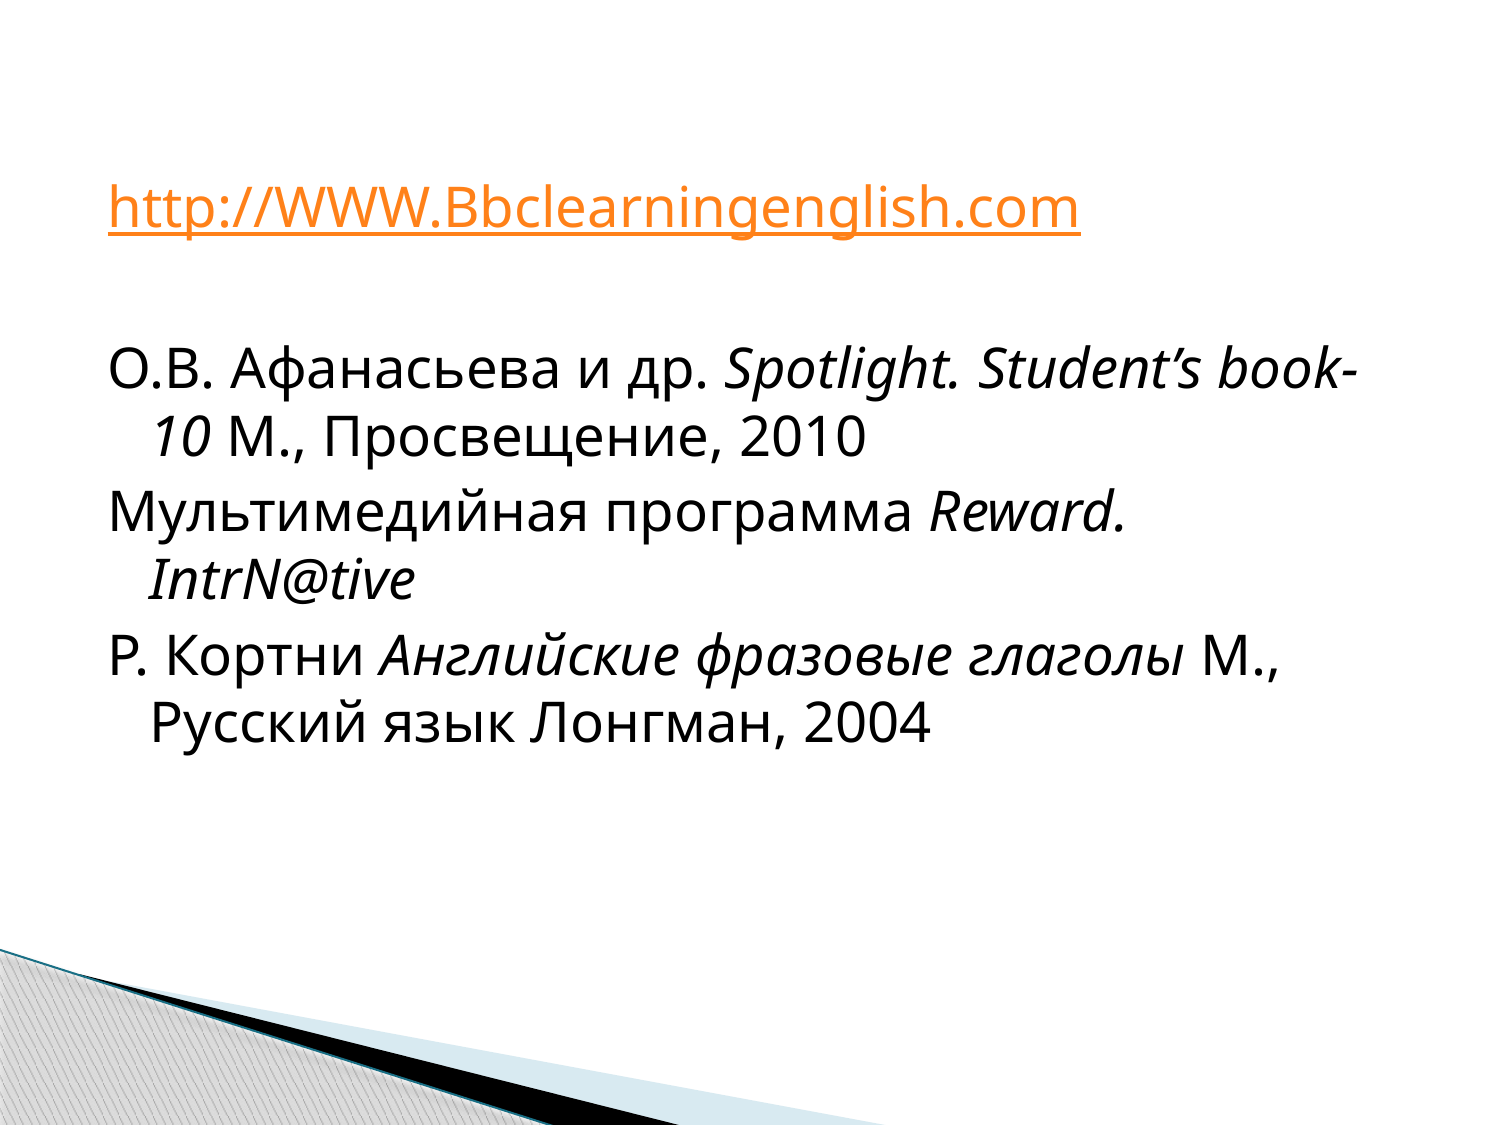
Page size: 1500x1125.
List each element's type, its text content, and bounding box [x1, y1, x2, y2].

list http://WWW.Bbclearningenglish.com O.B. Афанасьева и др. Spotlight. Student’s book-10 M., Просвещение, 2010 Мультимедийная программа Reward. IntrN@tive Р. Кортни Английские фразовые глаголы М., Русский язык Лонгман, 2004 [75, 164, 1425, 986]
